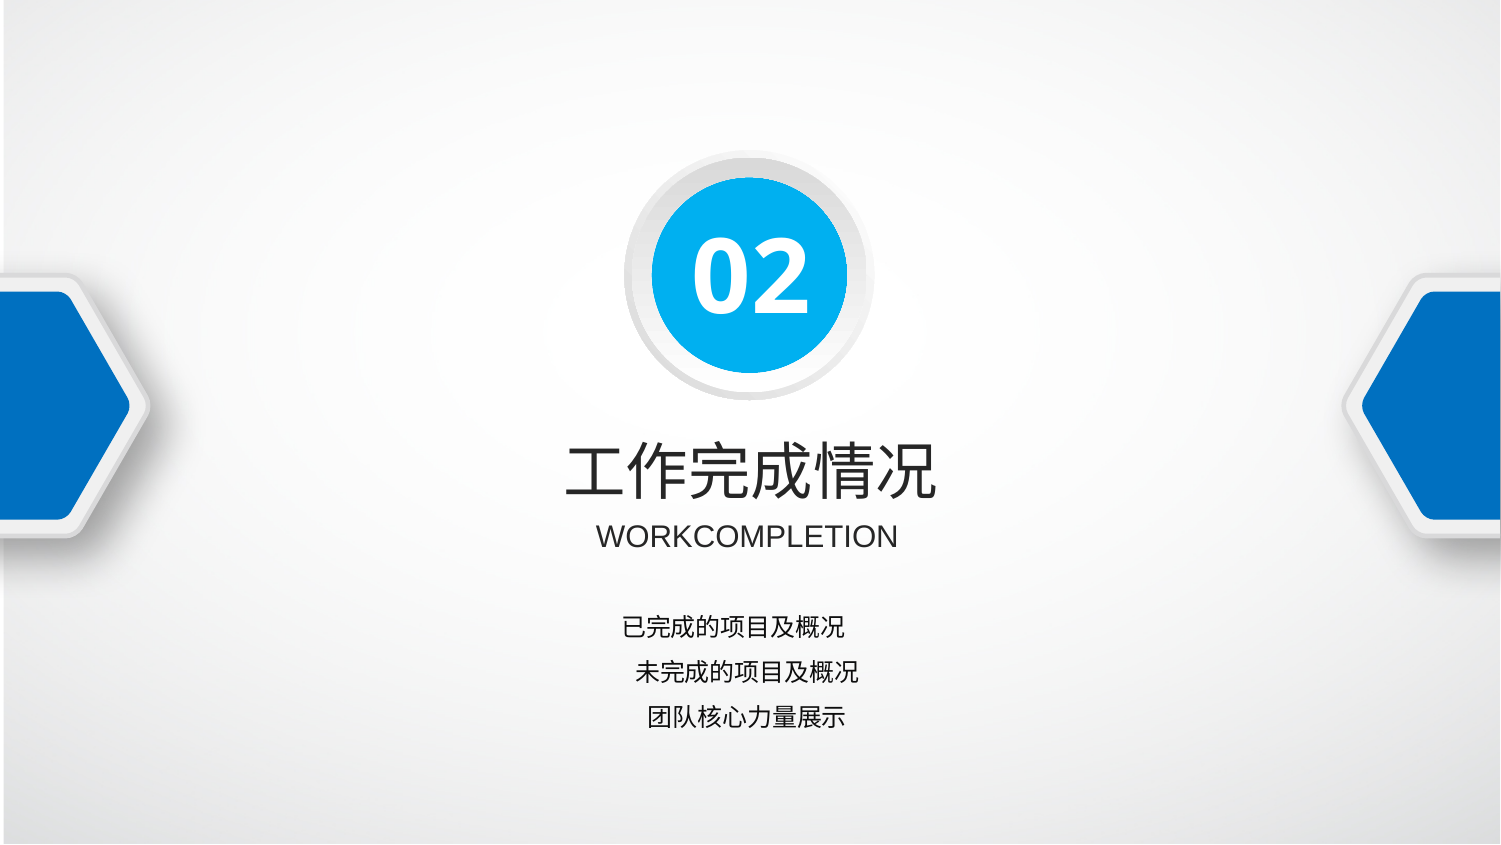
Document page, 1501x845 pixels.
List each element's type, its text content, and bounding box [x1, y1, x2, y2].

text_box WORKCOMPLETION [496, 503, 999, 567]
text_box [619, 150, 883, 401]
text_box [0, 274, 150, 537]
text_box 已完成的项目及概况 未完成的项目及概况 团队核心力量展示 [501, 589, 994, 739]
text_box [1342, 274, 1501, 537]
text_box 工作完成情况 [503, 421, 999, 503]
picture [3, 0, 1501, 844]
